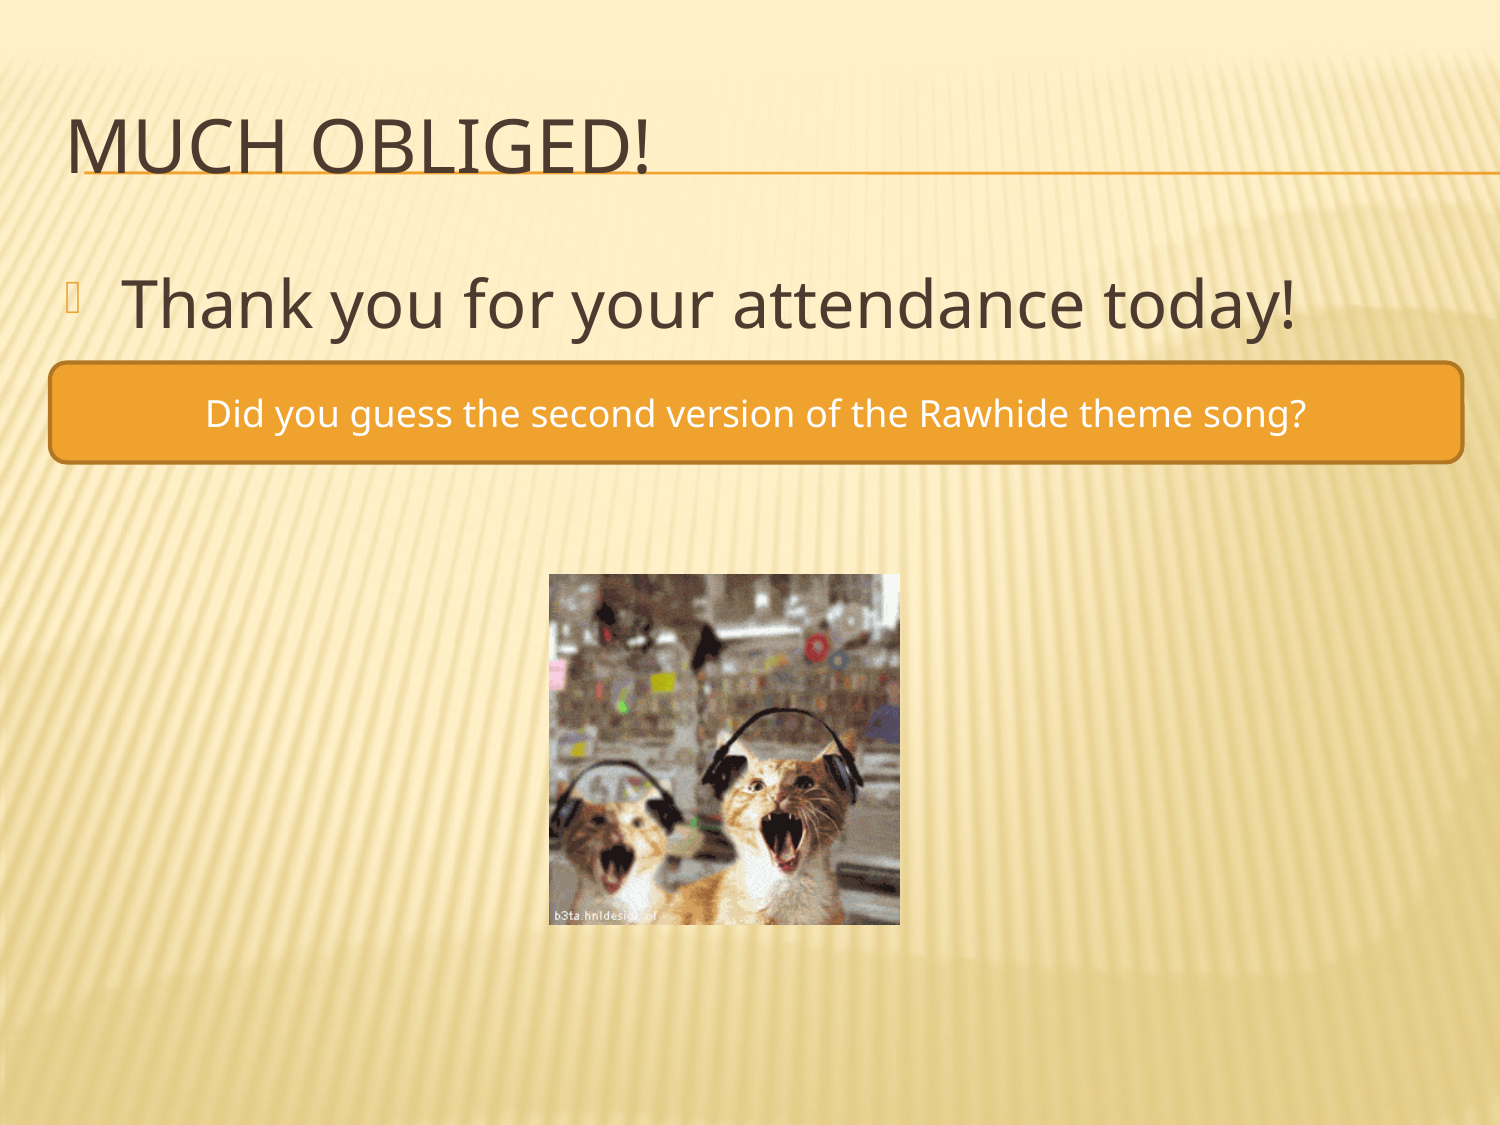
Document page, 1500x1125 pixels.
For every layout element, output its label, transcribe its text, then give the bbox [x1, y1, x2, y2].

text_box Did you guess the second version of the Rawhide theme song? [47, 360, 1465, 465]
list Thank you for your attendance today! [50, 254, 1475, 998]
title MUCH OBLIGED! [50, 75, 1475, 213]
picture [549, 574, 901, 926]
